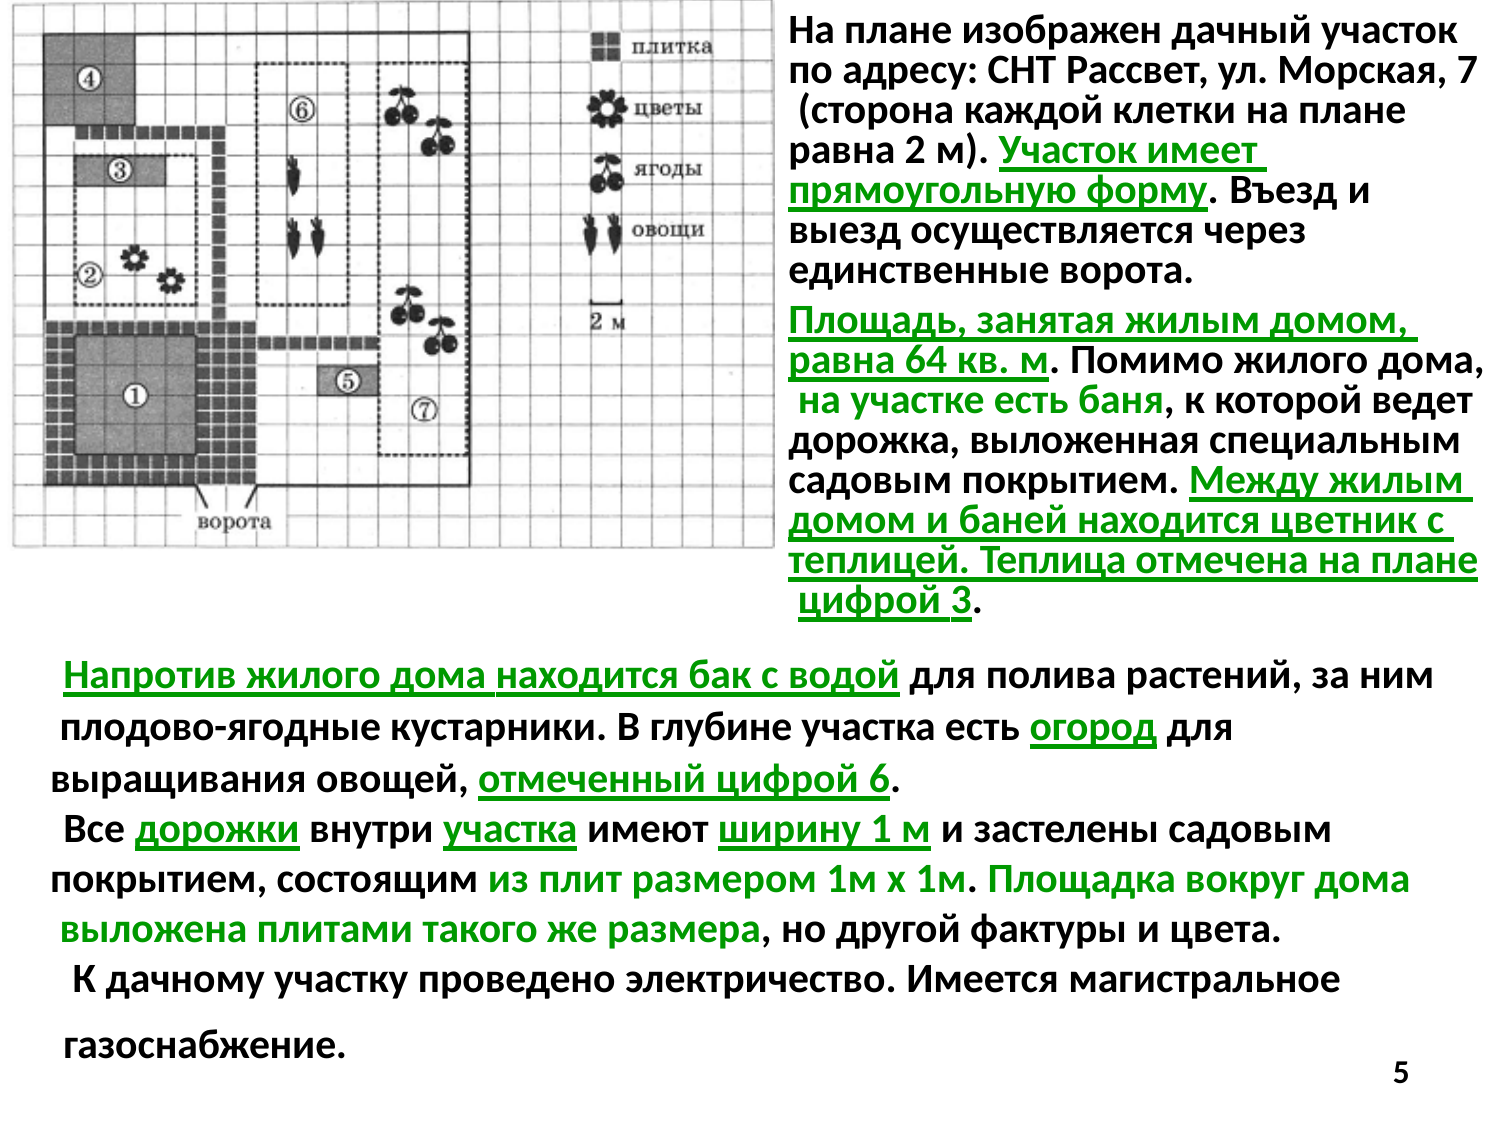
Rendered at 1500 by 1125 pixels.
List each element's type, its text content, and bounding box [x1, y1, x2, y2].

text_box 5 [1386, 1056, 1417, 1091]
picture [7, 0, 776, 552]
text_box На плане изображен дачный участок по адресу: СНТ Рассвет, ул. Морская, 7 (сторона каждой клетки на плане равна 2 м). Участок имеет прямоугольную форму. Въезд и выезд осуществляется через единственные ворота. Площадь, занятая жилым домом, равна 64 кв. м. Помимо жилого дома, на участке есть баня, к которой ведет дорожка, выложенная специальным садовым покрытием. Между жилым домом и баней находится цветник с теплицей. Теплица отмечена на плане цифрой 3. Напротив жилого дома находится бак с водой для полива растений, за ним плодово-ягодные кустарники. В глубине участка есть огород для выращивания овощей, отмеченный цифрой 6. Все дорожки внутри участка имеют ширину 1 м и застелены садовым покрытием, состоящим из плит размером 1м х 1м. Площадка вокруг дома выложена плитами такого же размера, но другой фактуры и цвета. К дачному участку проведено электричество. Имеется магистральное газоснабжение. [48, 0, 1486, 1067]
